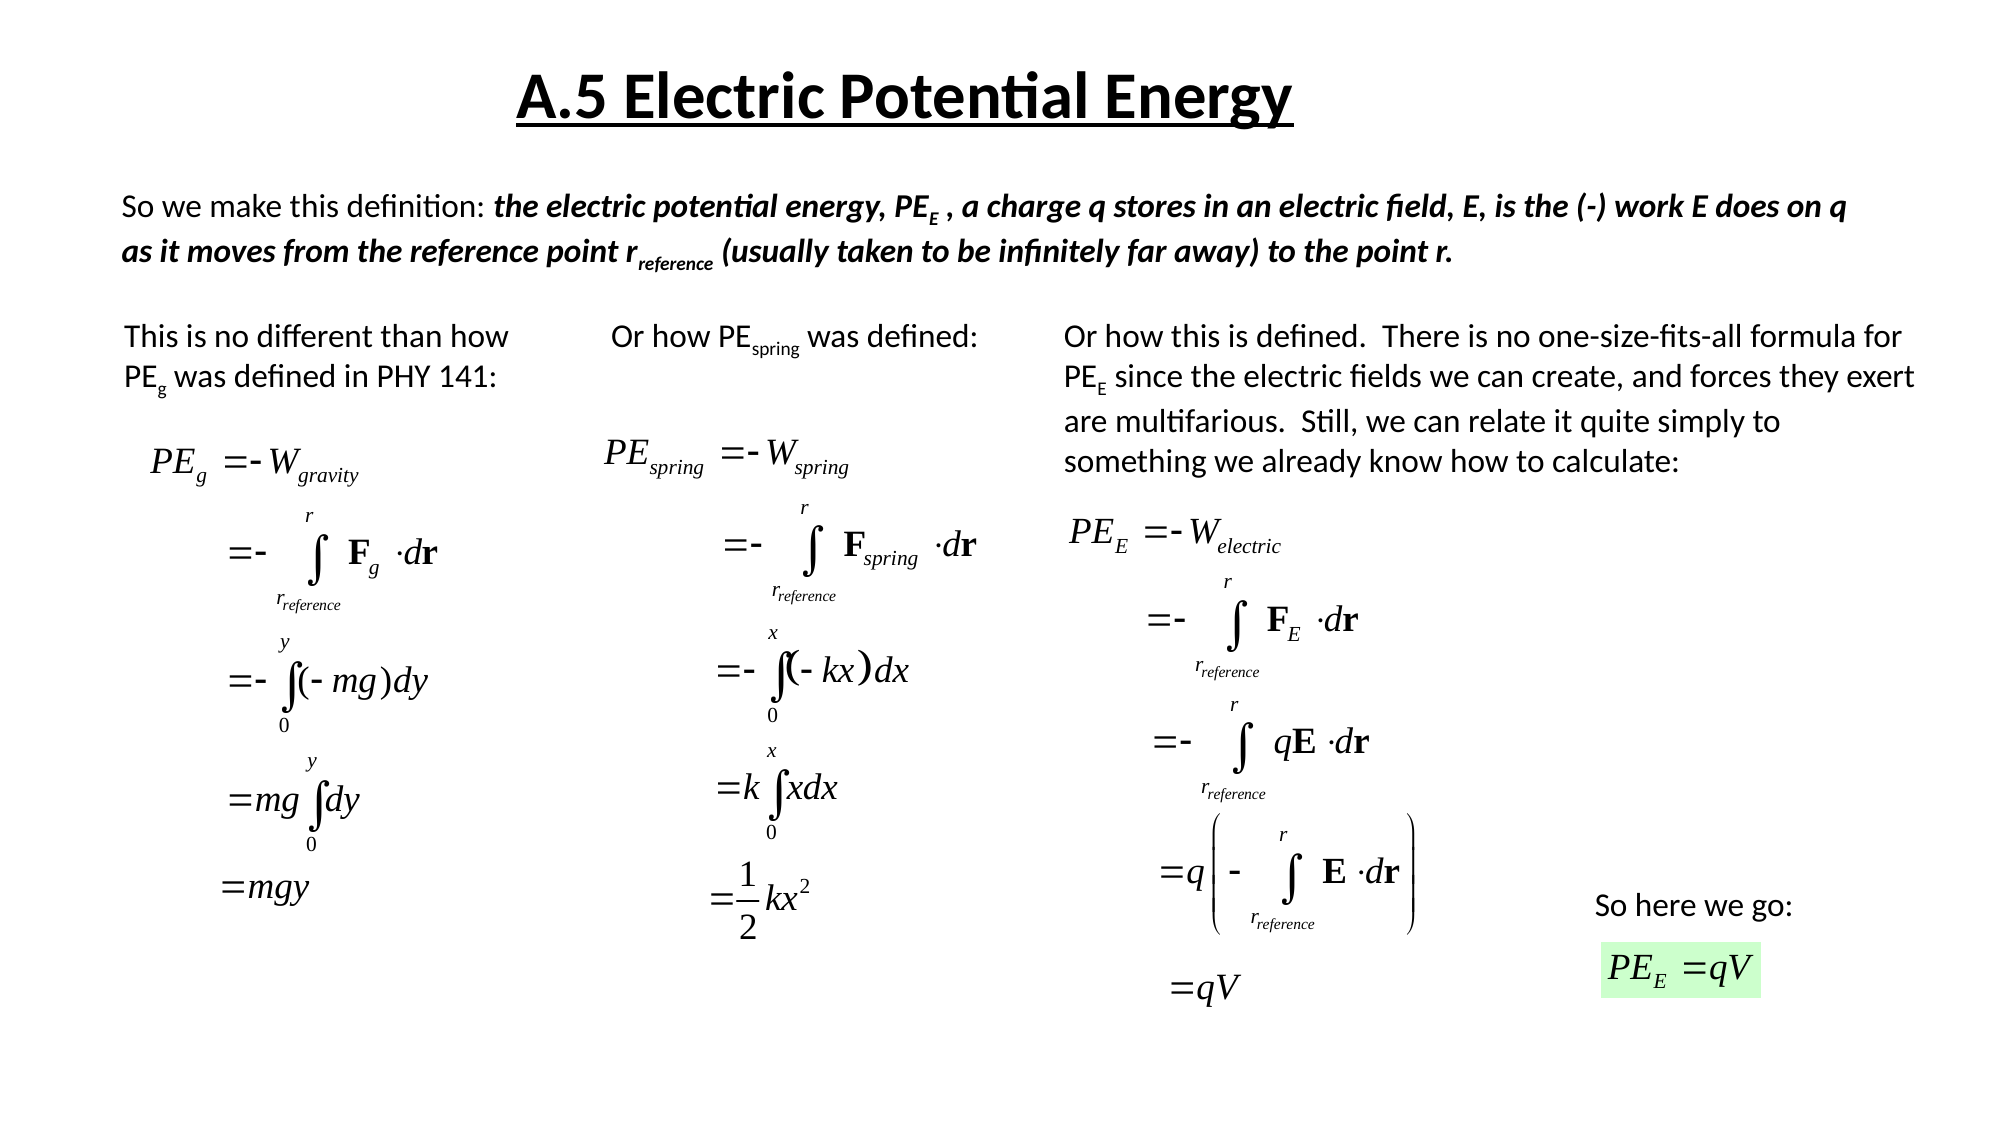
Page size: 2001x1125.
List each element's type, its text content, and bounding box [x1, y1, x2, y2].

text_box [1062, 566, 1366, 688]
text_box Or how PEspring was defined: [596, 306, 994, 367]
text_box So we make this definition: the electric potential energy, PEE , a charge q stores in an electric field, E, is the (-) work E does on q as it moves from the reference point rreference (usually taken to be infinitely far away) to the point r. [106, 176, 1875, 282]
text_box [597, 429, 984, 948]
text_box So here we go: [1579, 876, 1809, 931]
text_box This is no different than how PEg was defined in PHY 141: [109, 306, 532, 407]
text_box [1601, 942, 1762, 998]
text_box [143, 436, 447, 915]
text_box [1075, 806, 1425, 943]
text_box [1092, 965, 1250, 1015]
text_box A.5 Electric Potential Energy [501, 53, 1499, 155]
text_box Or how this is defined. There is no one-size-fits-all formula for PEE since the electric fields we can create, and forces they exert are multifarious. Still, we can relate it quite simply to something we already know how to calculate: [1049, 306, 1937, 487]
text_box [1075, 688, 1379, 806]
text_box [1062, 507, 1288, 563]
